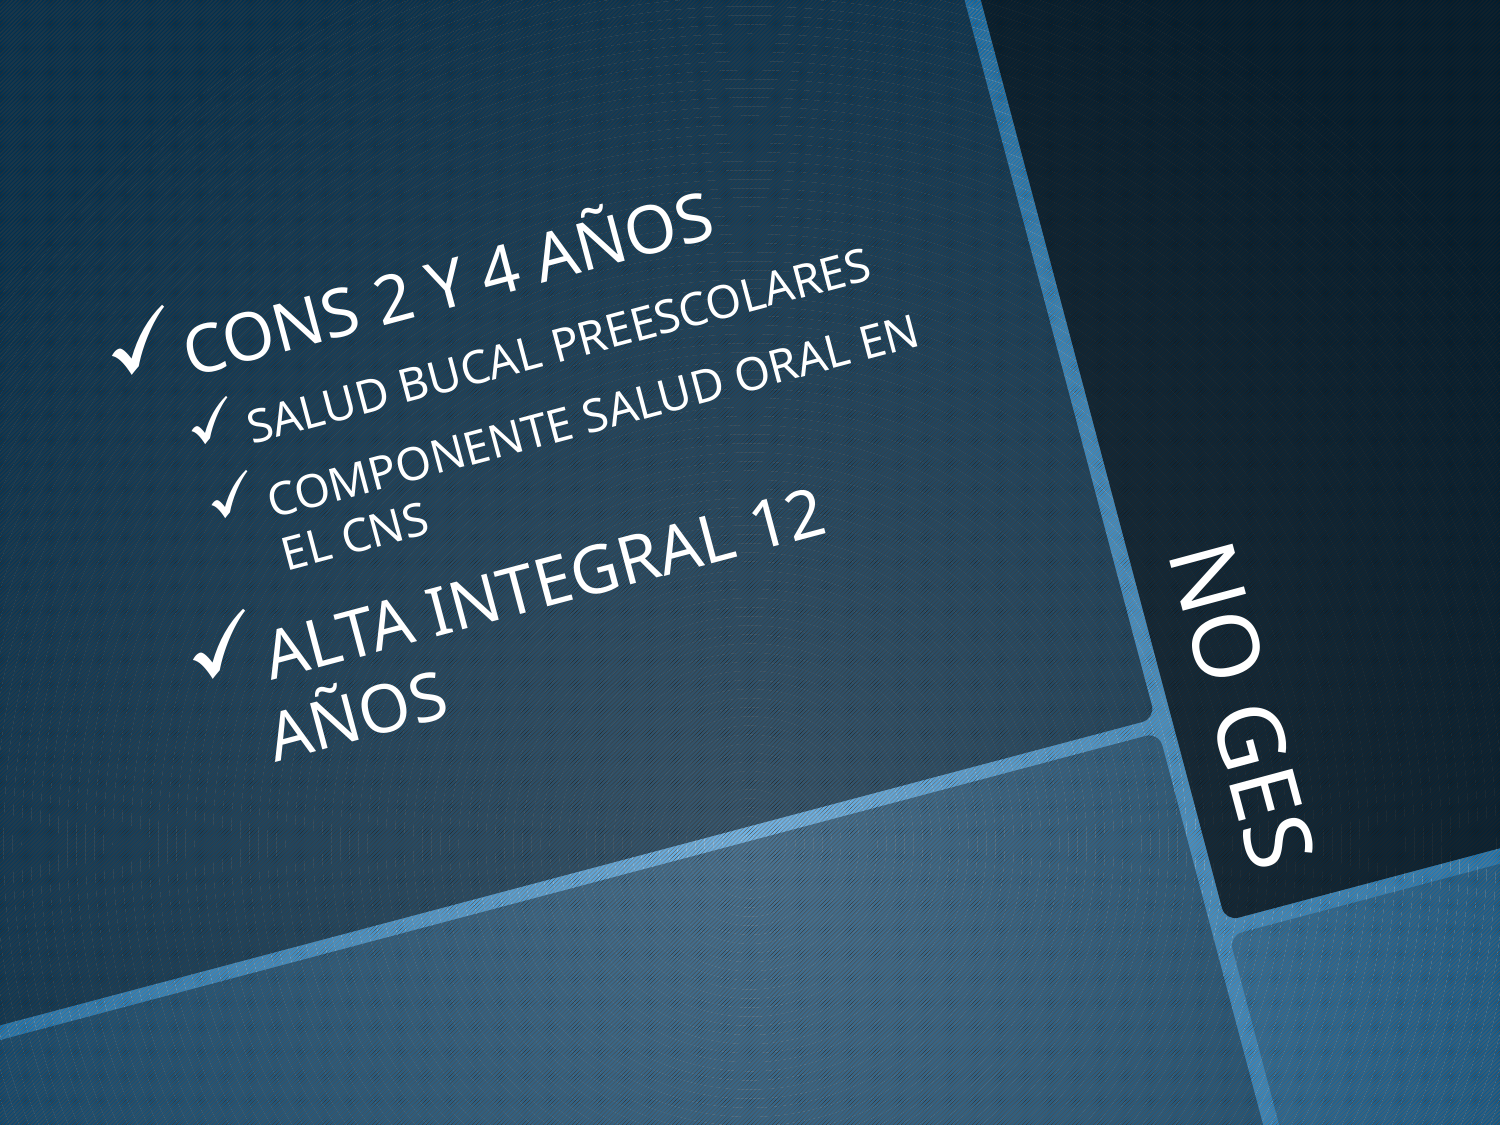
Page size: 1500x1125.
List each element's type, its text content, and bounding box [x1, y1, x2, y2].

title NO GES [1028, 71, 1461, 896]
list CONS 2 Y 4 AÑOS SALUD BUCAL PREESCOLARES COMPONENTE SALUD ORAL EN EL CNS ALTA INTEGRAL 12 AÑOS [70, 61, 1083, 905]
